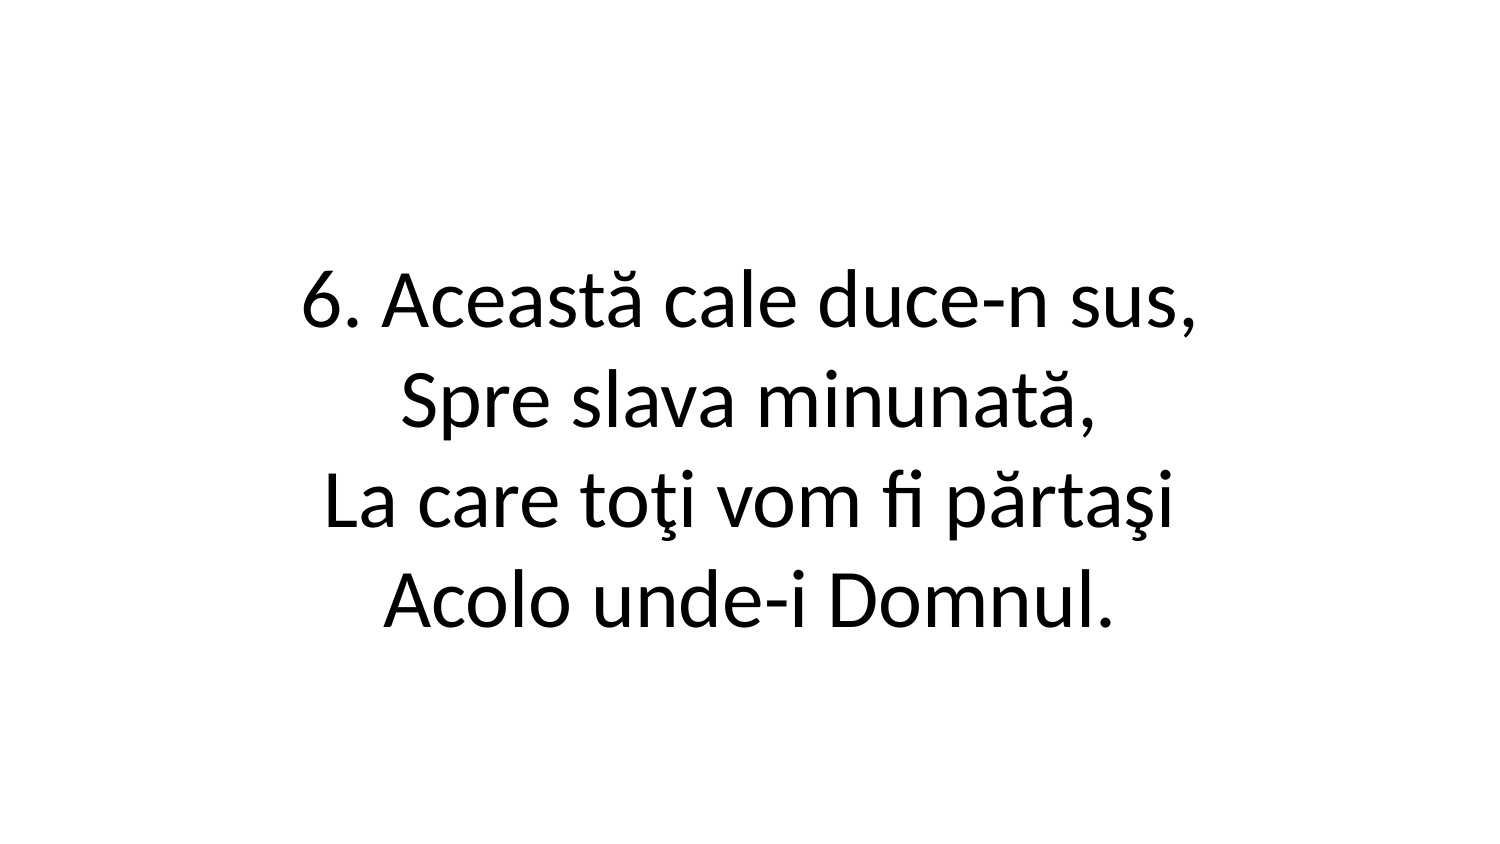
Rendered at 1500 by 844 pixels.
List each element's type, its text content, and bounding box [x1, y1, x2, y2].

text_box 6. Această cale duce-n sus, Spre slava minunată, La care toţi vom fi părtaşi Acolo unde-i Domnul. [285, 192, 1215, 652]
